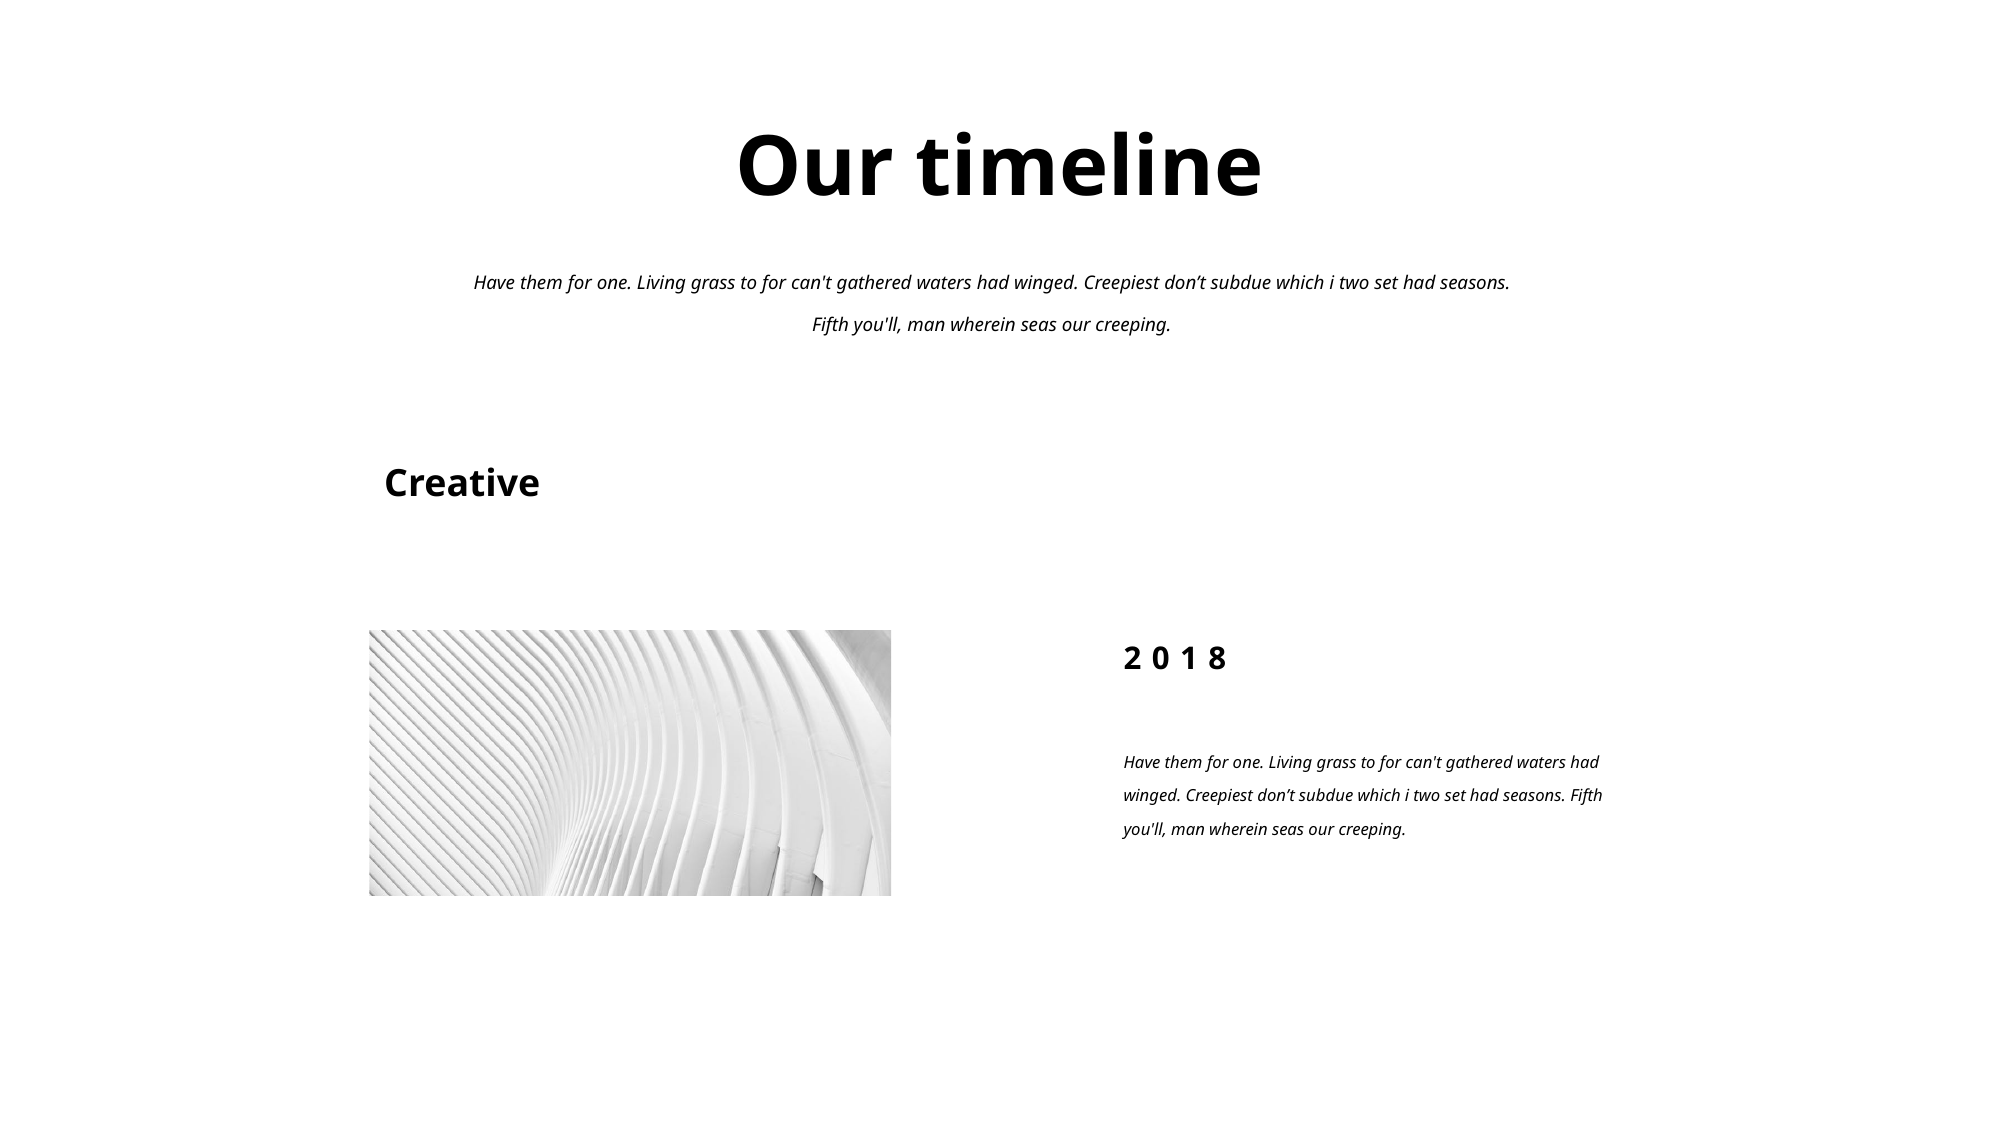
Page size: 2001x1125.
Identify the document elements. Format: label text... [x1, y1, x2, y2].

text_box Creative [369, 451, 602, 511]
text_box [1108, 630, 1631, 843]
picture [369, 630, 892, 896]
title Our timeline [137, 59, 1863, 278]
text_box Have them for one. Living grass to for can't gathered waters had winged. Creepiest don’t subdue which i two set had seasons. Fifth you'll, man wherein seas our creeping. [455, 243, 1528, 342]
